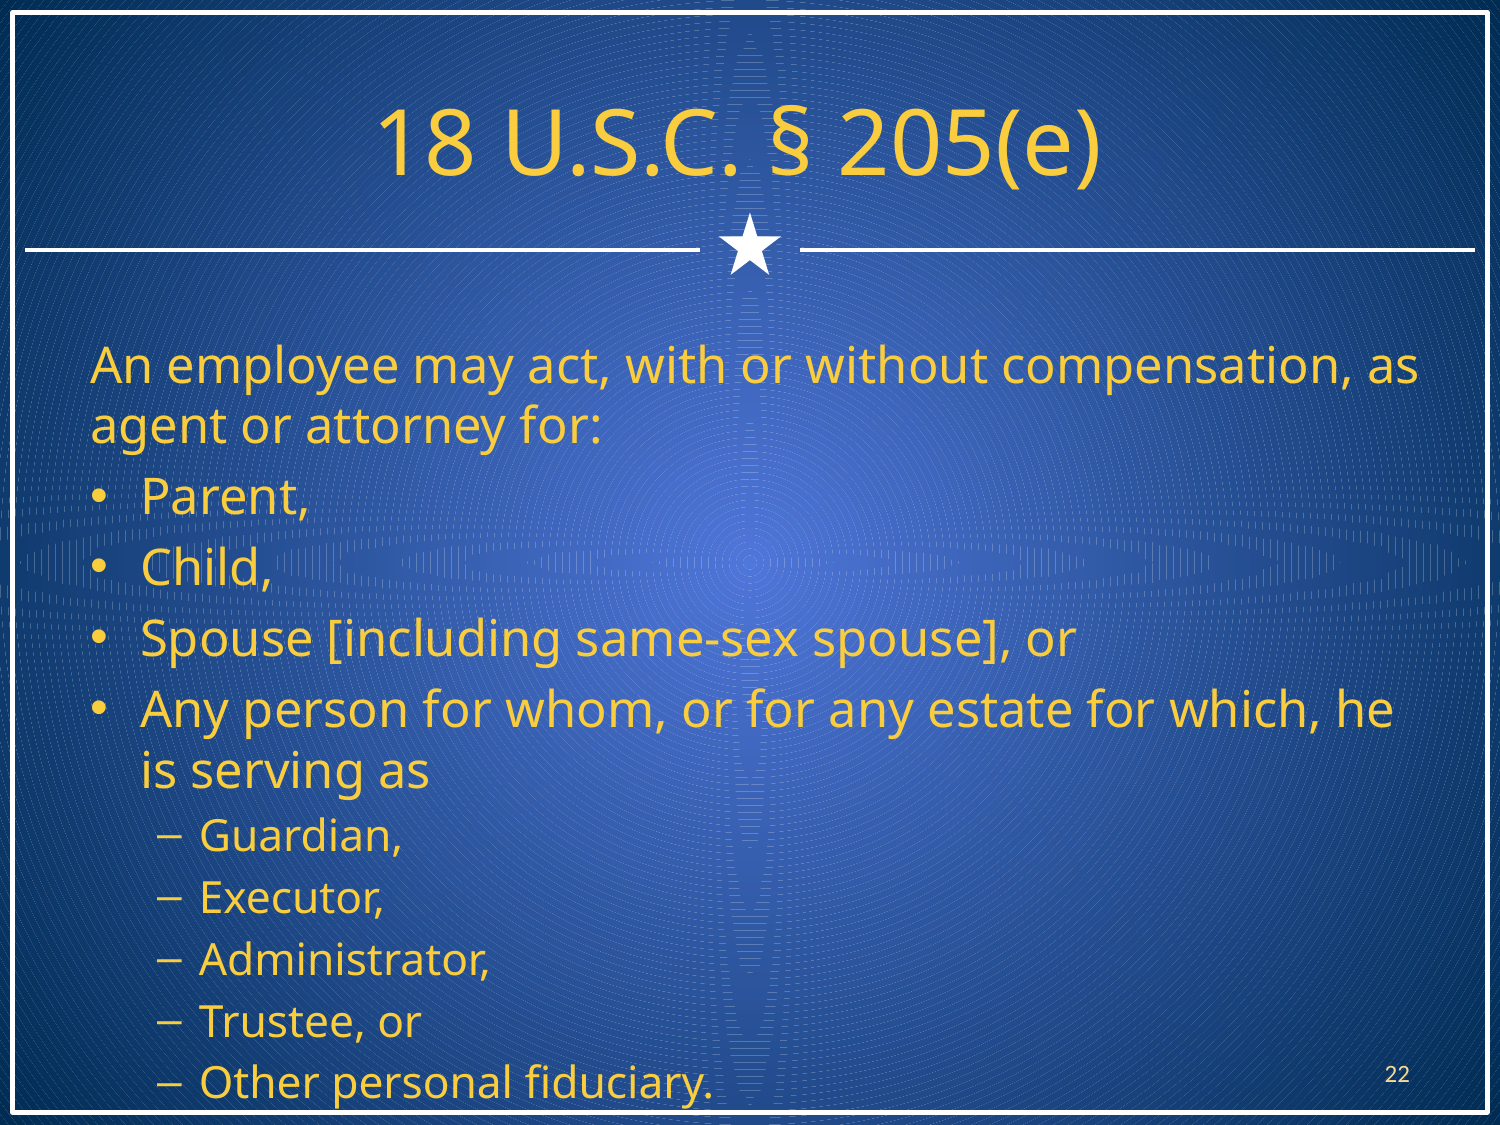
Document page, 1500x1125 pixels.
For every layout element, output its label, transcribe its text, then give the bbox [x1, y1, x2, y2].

list An employee may act, with or without compensation, as agent or attorney for: Parent, Child, Spouse [including same-sex spouse], or Any person for whom, or for any estate for which, he is serving as Guardian, Executor, Administrator, Trustee, or Other personal fiduciary. [75, 324, 1450, 1125]
title 18 U.S.C. § 205(e) [62, 45, 1413, 233]
